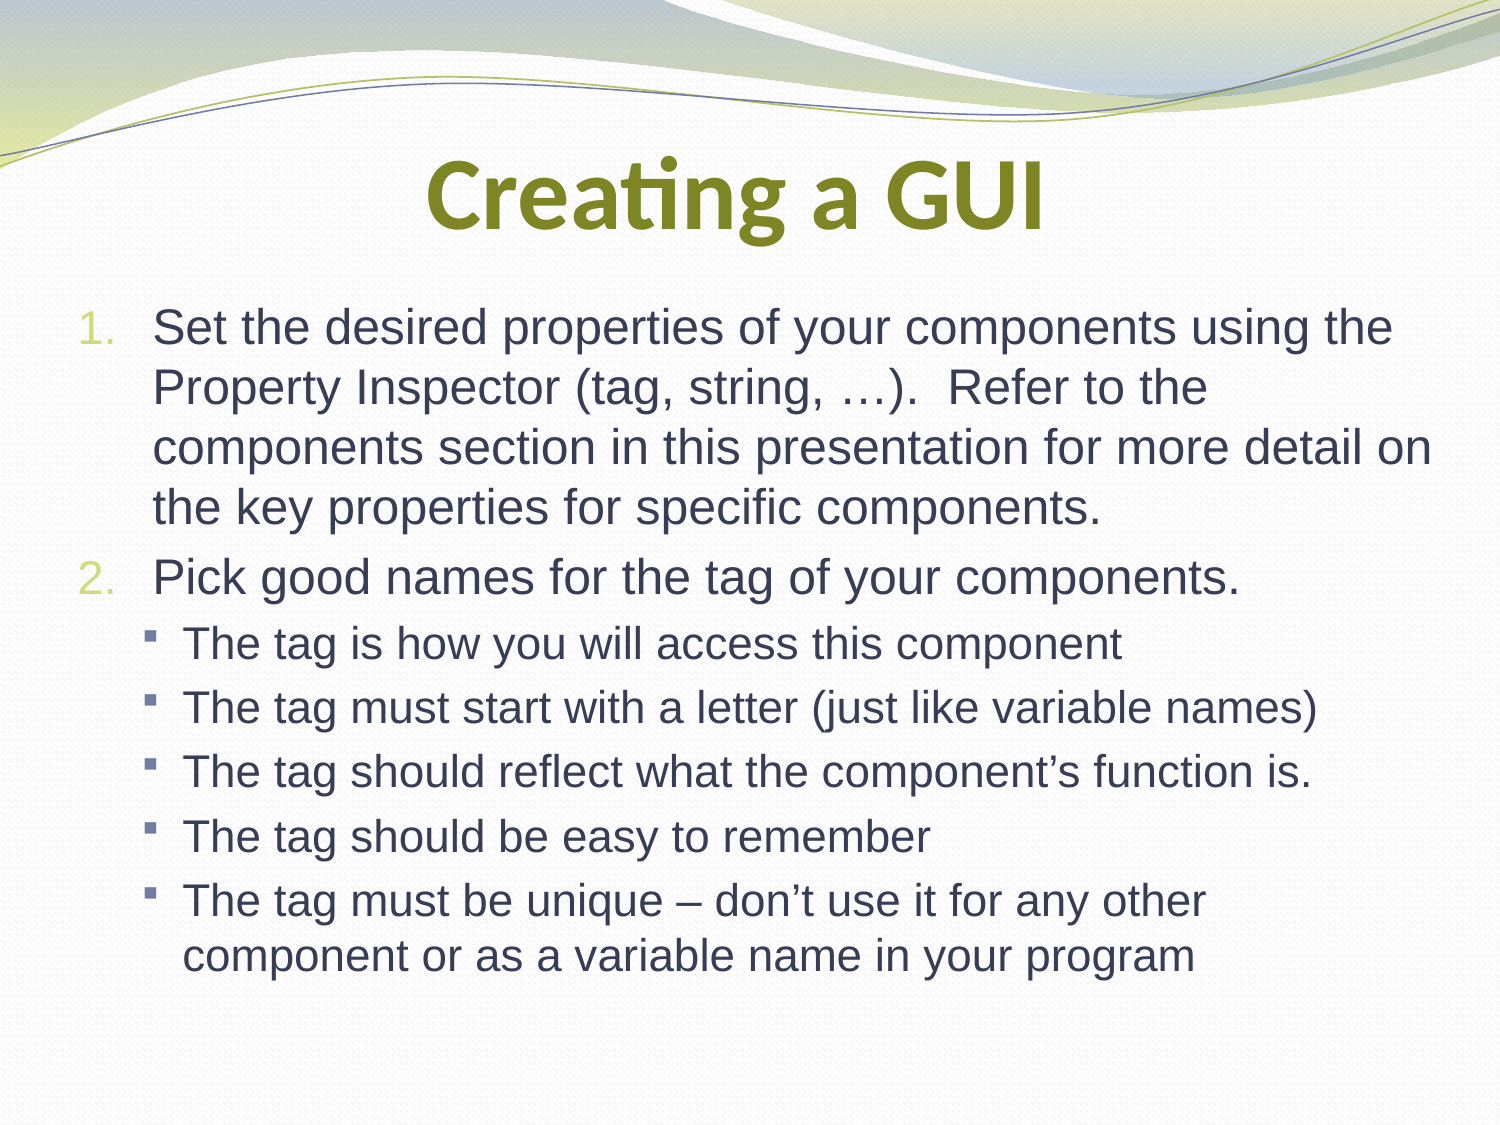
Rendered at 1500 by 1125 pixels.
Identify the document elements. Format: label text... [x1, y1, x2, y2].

title Creating a GUI [62, 62, 1413, 250]
list Set the desired properties of your components using the Property Inspector (tag, string, …). Refer to the components section in this presentation for more detail on the key properties for specific components. Pick good names for the tag of your components. The tag is how you will access this component The tag must start with a letter (just like variable names) The tag should reflect what the component’s function is. The tag should be easy to remember The tag must be unique – don’t use it for any other component or as a variable name in your program [62, 287, 1450, 1100]
